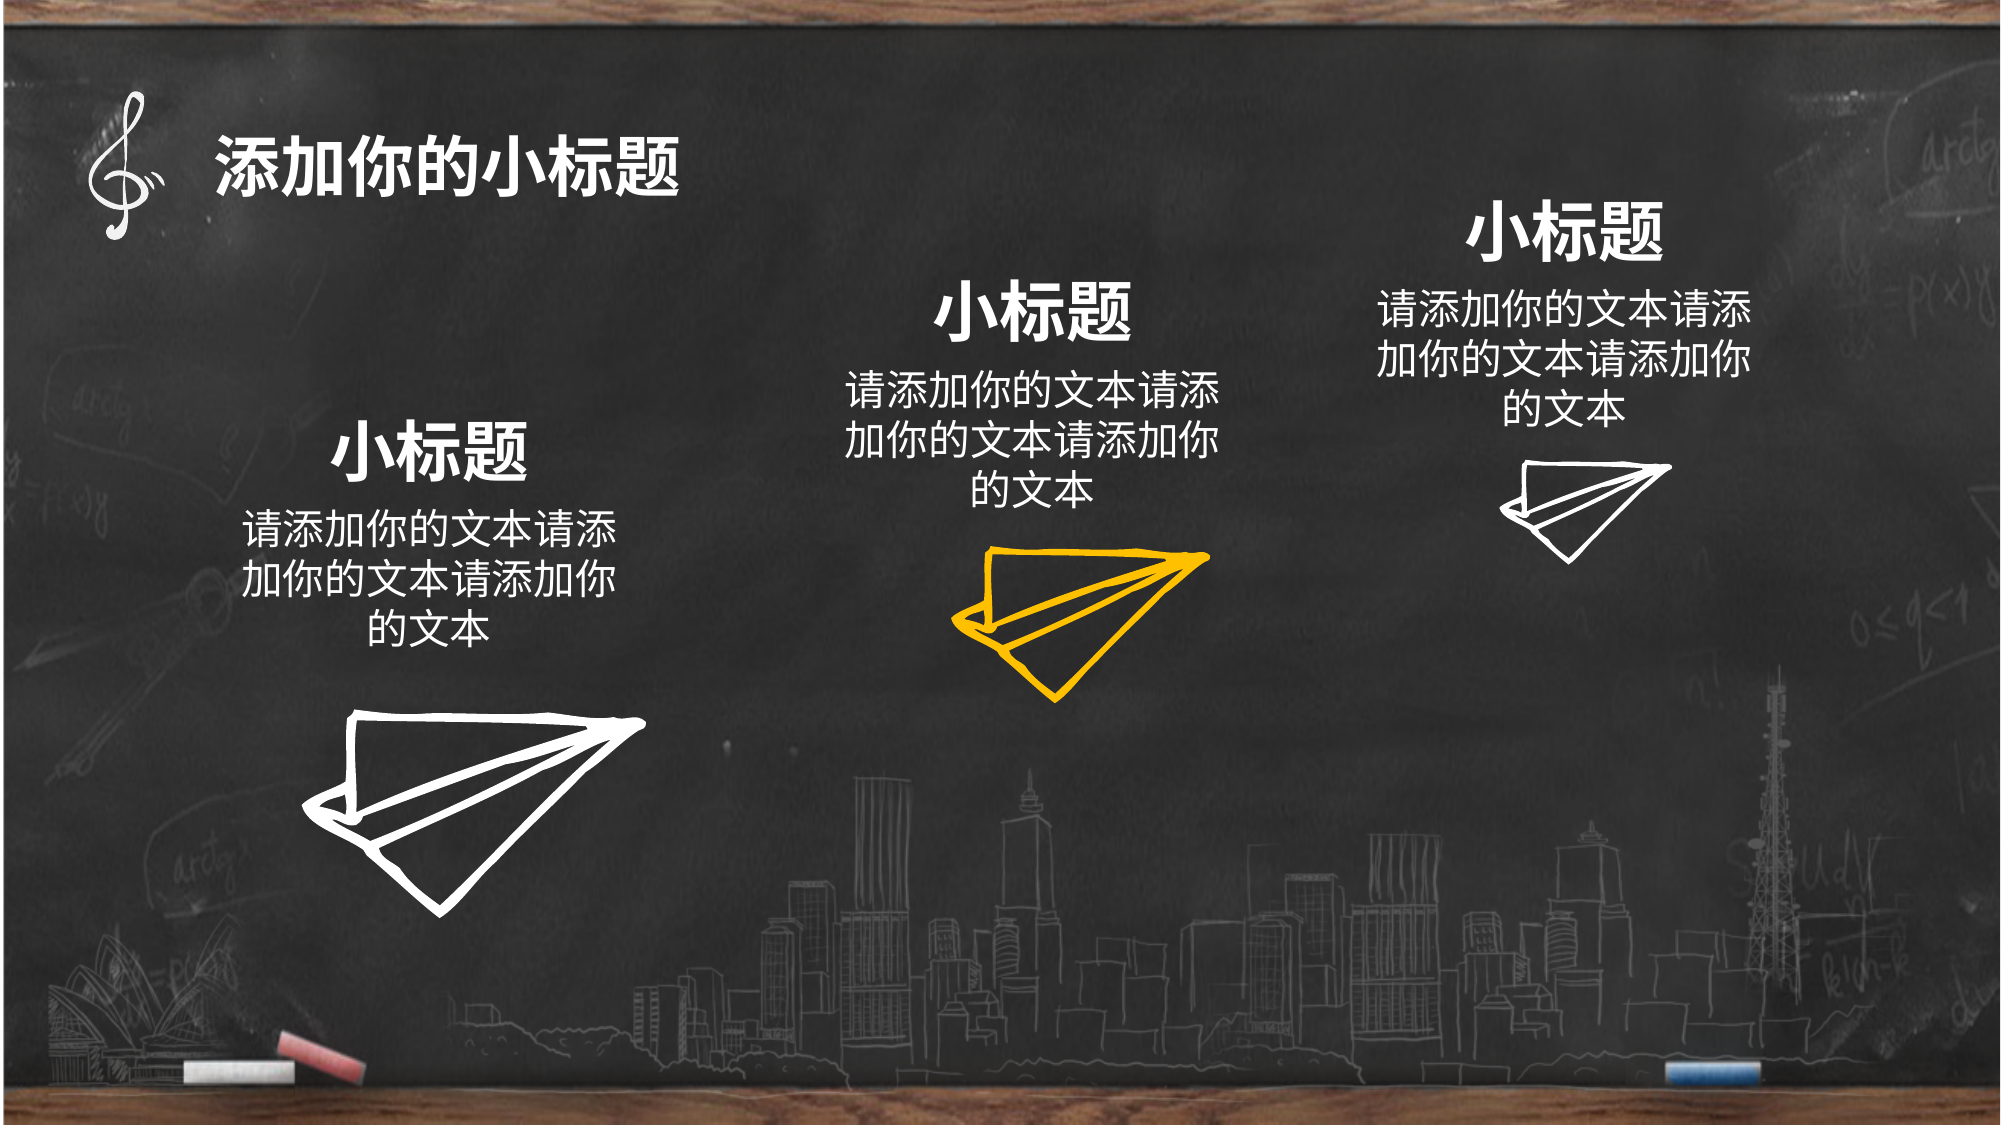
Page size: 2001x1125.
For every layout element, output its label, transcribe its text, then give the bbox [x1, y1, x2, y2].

text_box 添加你的小标题 [214, 124, 682, 205]
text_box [85, 90, 169, 242]
text_box 请添加你的文本请添加你的文本请添加你的文本 [820, 356, 1245, 468]
picture [0, 0, 2001, 1125]
text_box 小标题 [1464, 189, 1665, 270]
text_box 请添加你的文本请添加你的文本请添加你的文本 [1352, 275, 1776, 441]
text_box 小标题 [932, 270, 1133, 351]
text_box 小标题 [328, 409, 530, 468]
text_box [1521, 459, 1673, 468]
